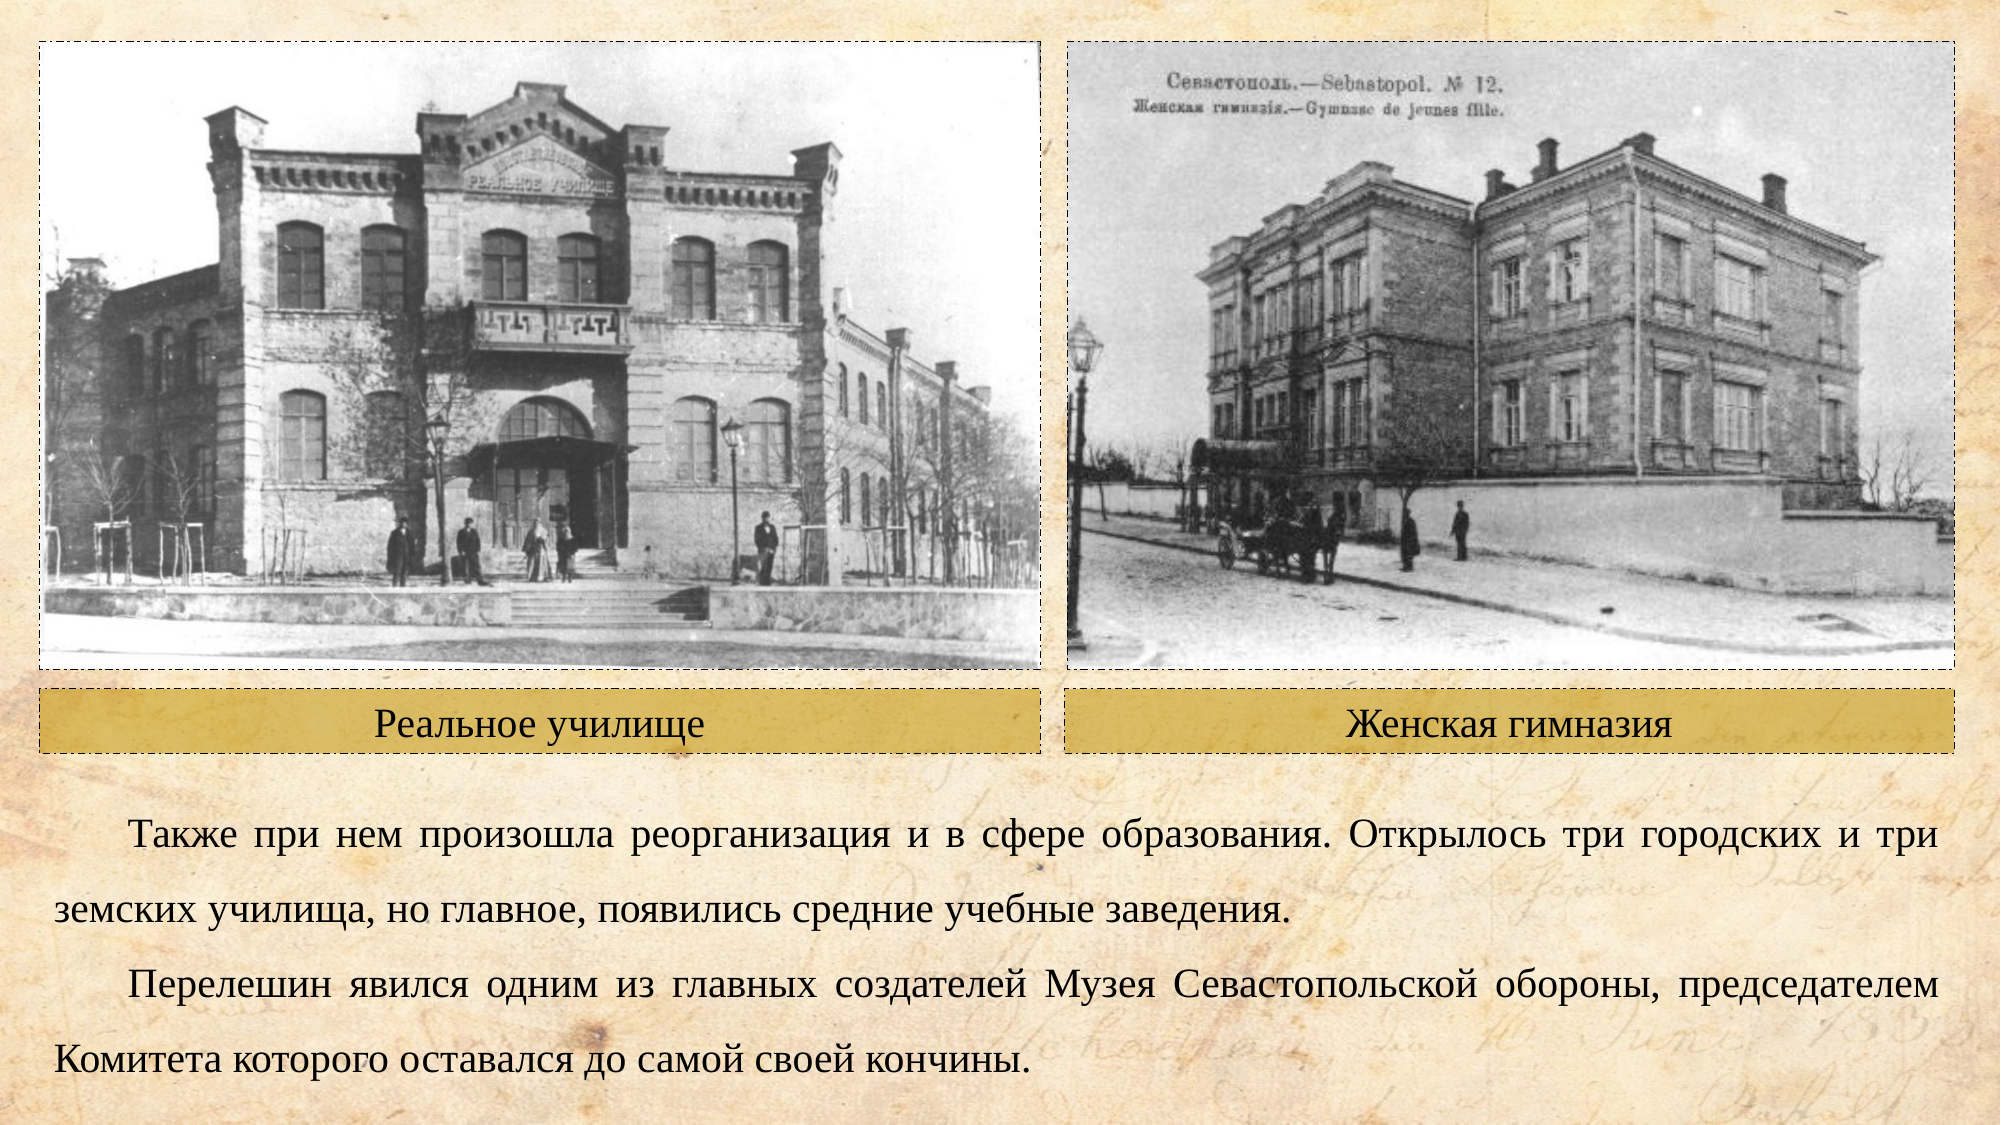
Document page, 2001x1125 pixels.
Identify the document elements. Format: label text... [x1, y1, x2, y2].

picture [39, 41, 1041, 670]
text_box Женская гимназия [1064, 688, 1955, 754]
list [1067, 41, 1955, 670]
text_box Реальное училище [39, 688, 1041, 754]
text_box Также при нем произошла реорганизация и в сфере образования. Открылось три городских и три земских училища, но главное, появились средние учебные заведения. Перелешин явился одним из главных создателей Музея Севасто­польской обороны, предсе­дателем Комитета которого оставался до самой своей кон­чины. [39, 773, 1955, 1089]
